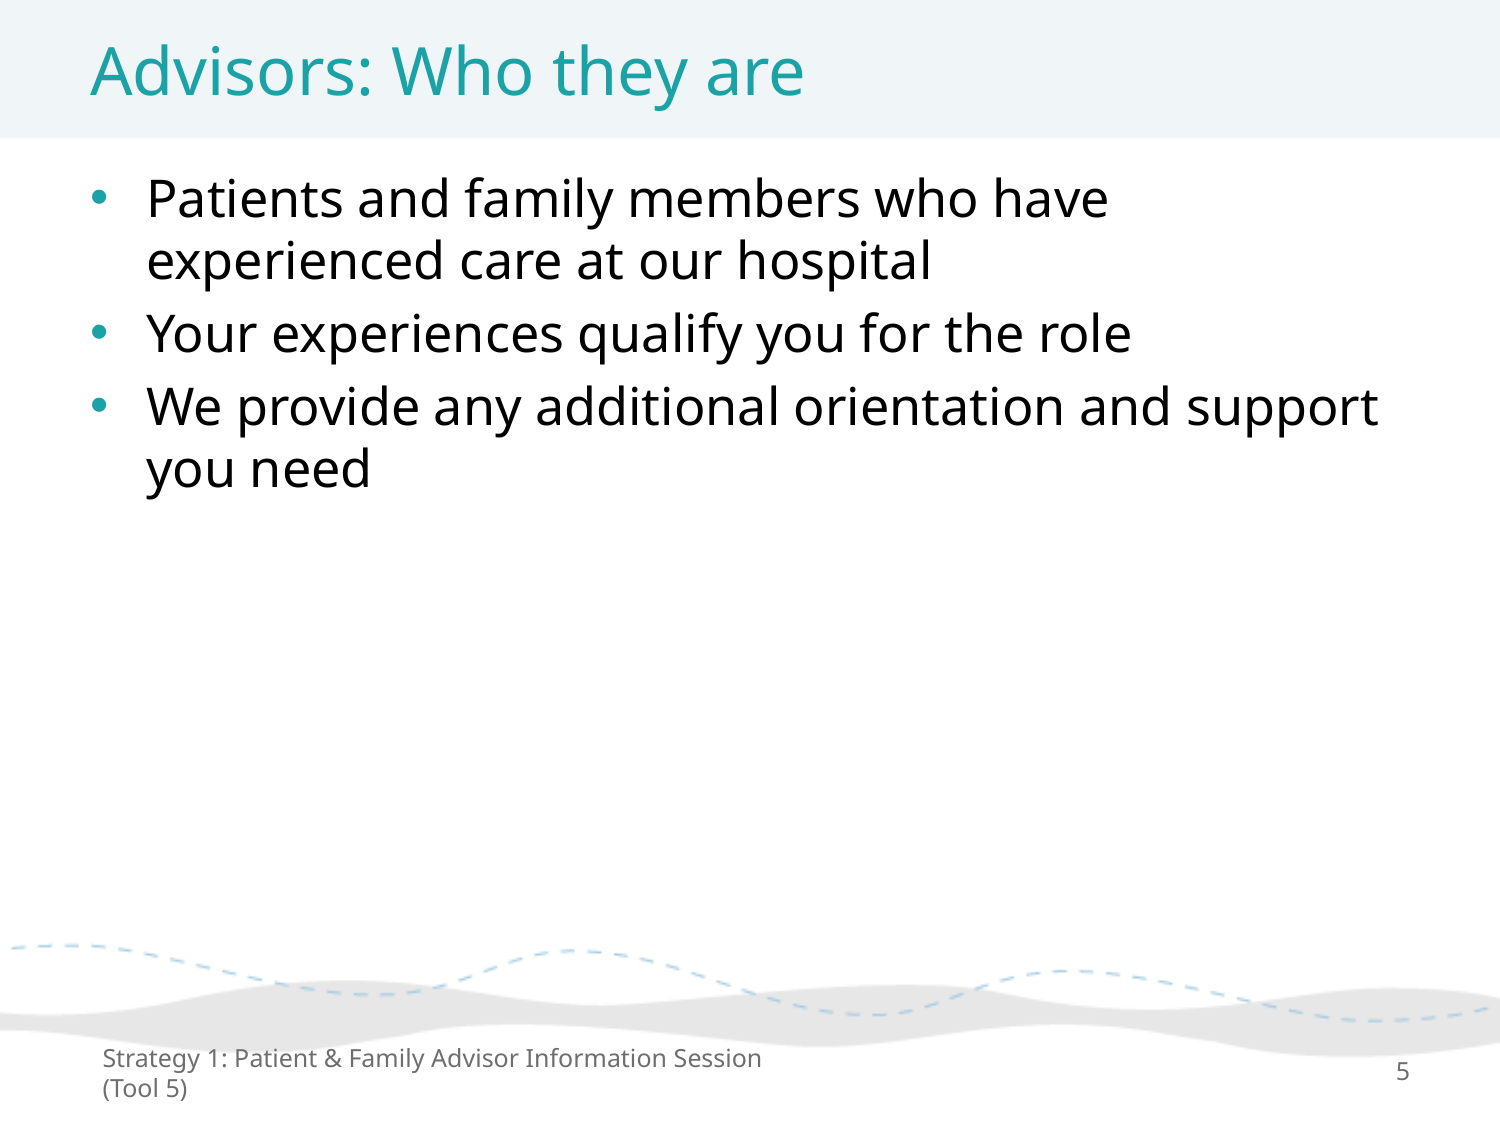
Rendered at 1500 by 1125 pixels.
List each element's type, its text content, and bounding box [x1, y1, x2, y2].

title Advisors: Who they are [75, 0, 1425, 138]
picture [0, 0, 1500, 1125]
slide_number 5 [1074, 1042, 1425, 1103]
footer Strategy 1: Patient & Family Advisor Information Session (Tool 5) [87, 1042, 825, 1103]
list Patients and family members who have experienced care at our hospital Your experiences qualify you for the role We provide any additional orientation and support you need [75, 157, 1425, 900]
